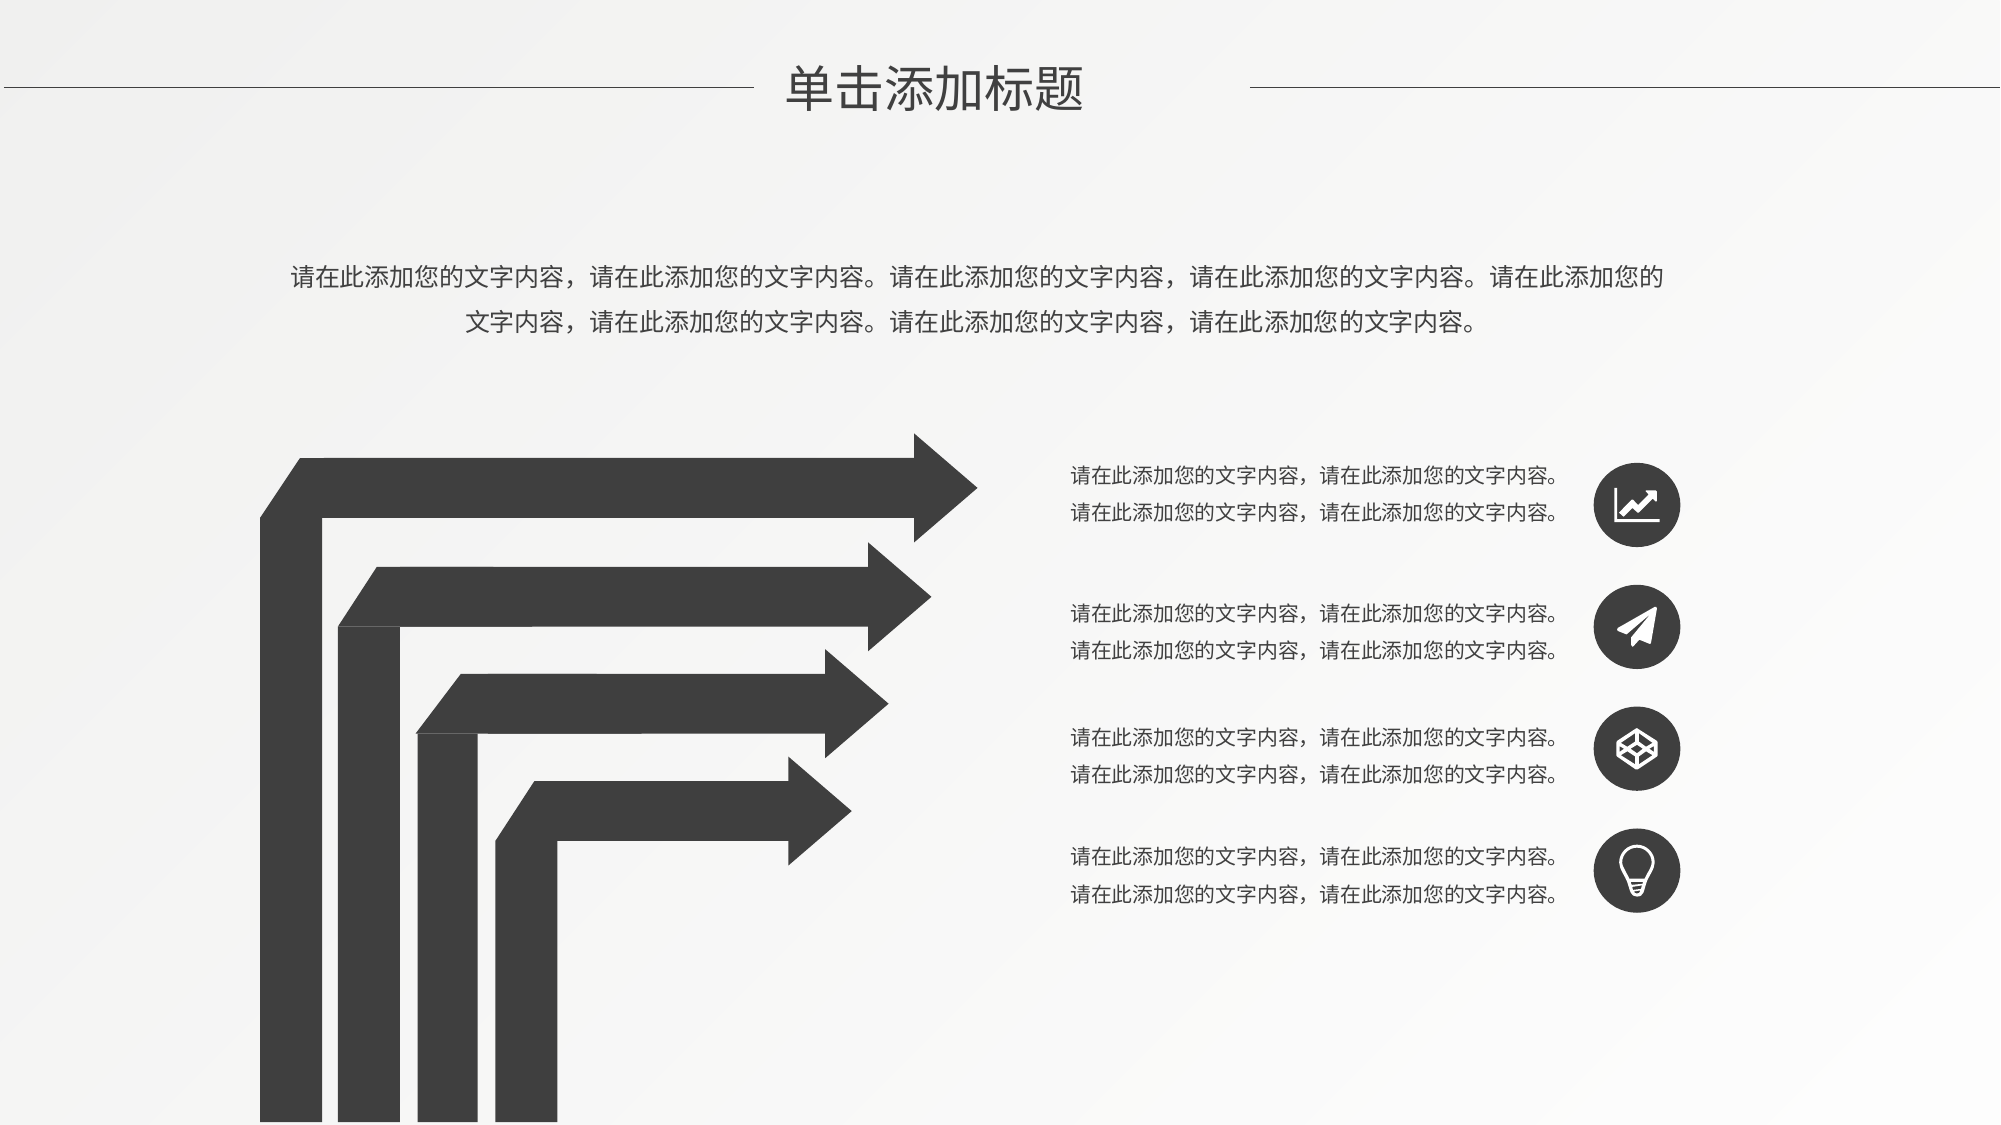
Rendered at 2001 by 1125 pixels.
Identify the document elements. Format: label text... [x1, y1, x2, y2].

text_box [415, 649, 889, 759]
text_box 请在此添加您的文字内容，请在此添加您的文字内容。请在此添加您的文字内容，请在此添加您的文字内容。 [1059, 826, 1574, 913]
text_box [1616, 728, 1658, 770]
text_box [260, 433, 978, 543]
text_box [1614, 487, 1660, 523]
text_box [1592, 461, 1682, 549]
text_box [495, 756, 852, 866]
text_box [1592, 583, 1682, 671]
text_box [259, 517, 323, 1123]
text_box 请在此添加您的文字内容，请在此添加您的文字内容。请在此添加您的文字内容，请在此添加您的文字内容。 [1059, 444, 1574, 531]
text_box 单击添加标题 [769, 49, 1231, 125]
text_box 请在此添加您的文字内容，请在此添加您的文字内容。请在此添加您的文字内容，请在此添加您的文字内容。 [1059, 706, 1574, 793]
text_box [1617, 606, 1657, 647]
text_box [416, 759, 479, 1123]
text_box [337, 542, 932, 652]
text_box [1592, 827, 1682, 914]
text_box [494, 840, 559, 1123]
text_box [1619, 844, 1655, 897]
text_box 请在此添加您的文字内容，请在此添加您的文字内容。请在此添加您的文字内容，请在此添加您的文字内容。 [1059, 582, 1574, 669]
text_box [1592, 705, 1682, 792]
text_box 请在此添加您的文字内容，请在此添加您的文字内容。请在此添加您的文字内容，请在此添加您的文字内容。请在此添加您的文字内容，请在此添加您的文字内容。请在此添加您的文字内容，请在此添加您的文字内容。 [270, 239, 1685, 344]
text_box [337, 652, 401, 1123]
